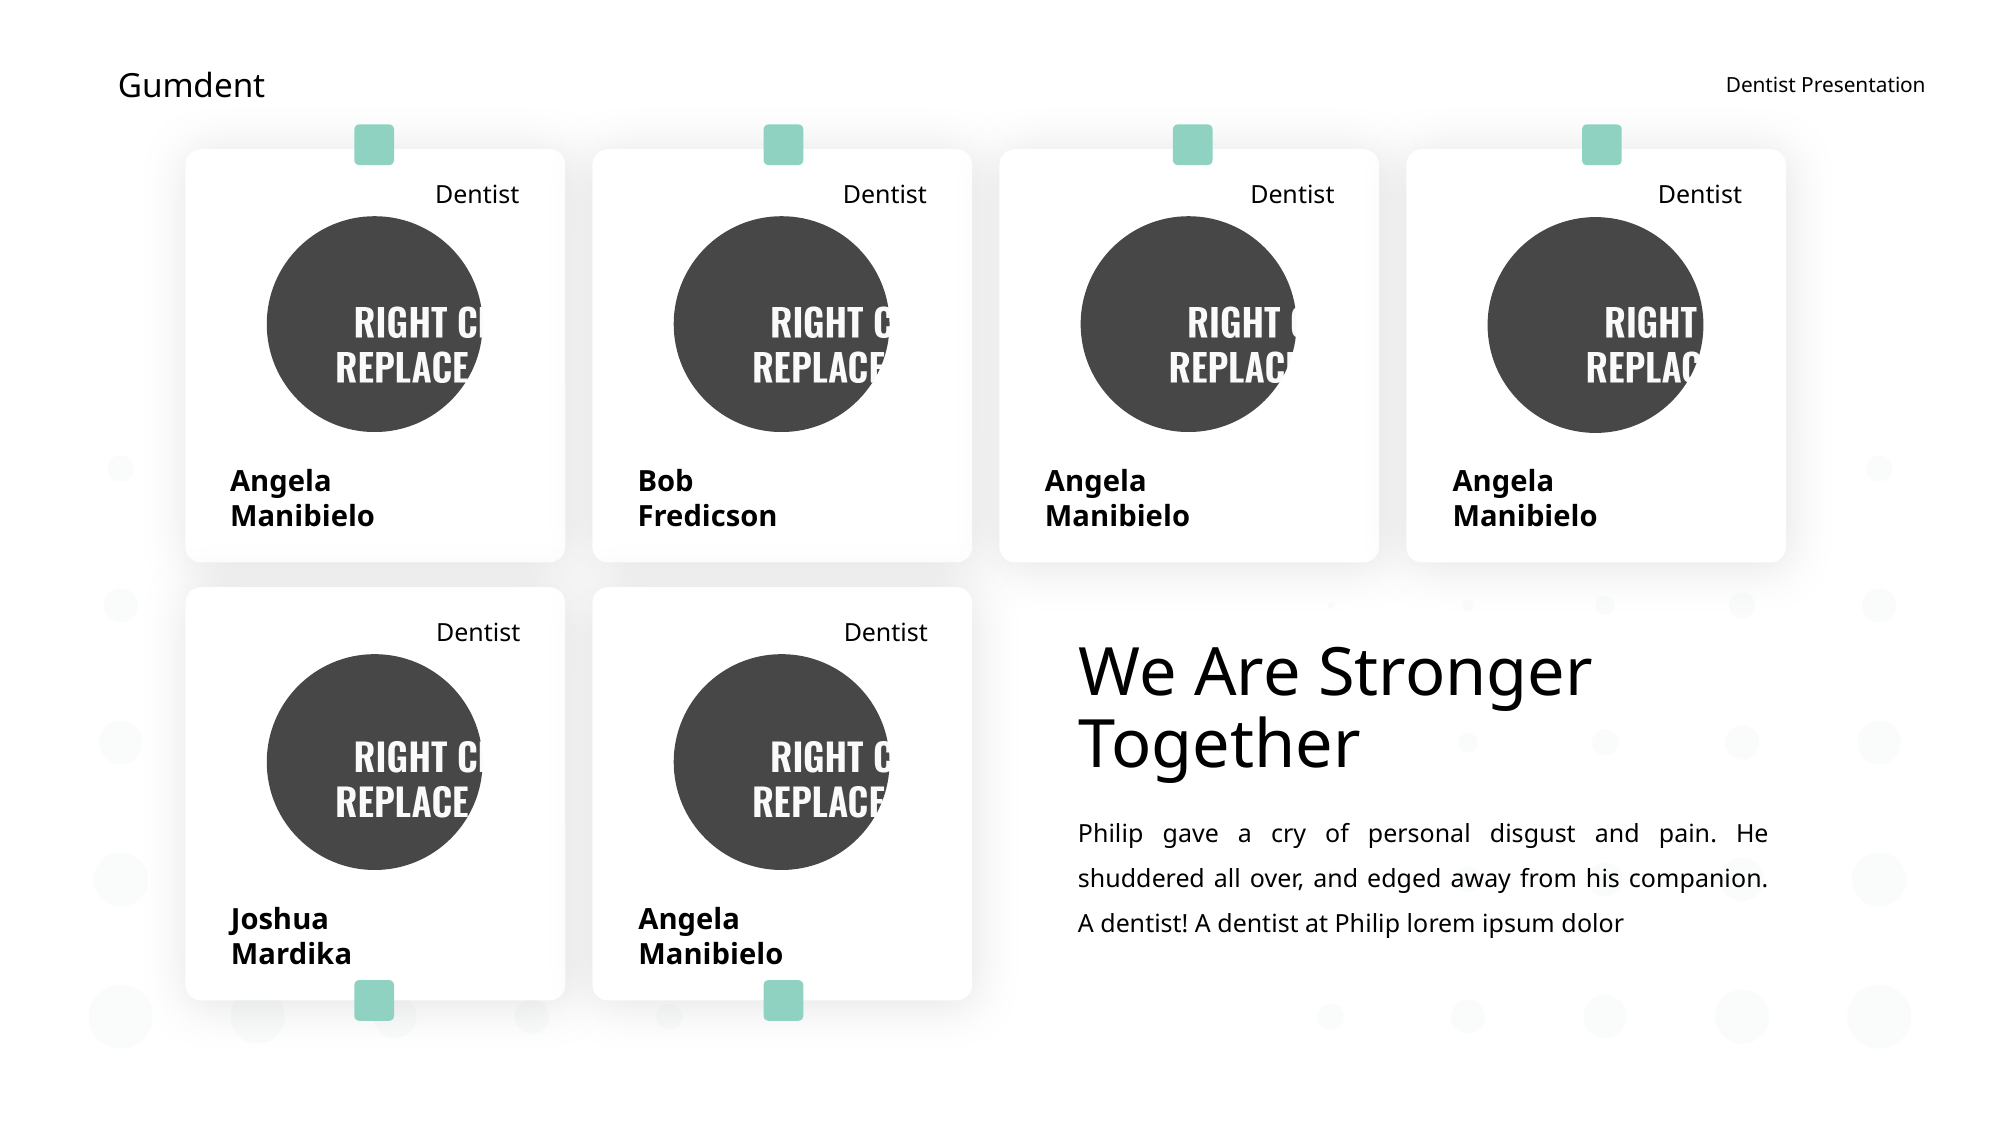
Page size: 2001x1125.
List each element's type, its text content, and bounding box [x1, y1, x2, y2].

picture [1080, 216, 1297, 433]
text_box Joshua Mardika [216, 892, 534, 978]
text_box Dentist [623, 171, 942, 216]
title We Are Stronger Together [1063, 623, 1786, 796]
text_box [354, 124, 395, 166]
picture [266, 216, 483, 433]
text_box [354, 980, 395, 1021]
text_box Angela Manibielo [1437, 454, 1756, 540]
text_box [1406, 149, 1787, 563]
text_box [592, 587, 973, 1001]
text_box [1582, 124, 1622, 166]
text_box Philip gave a cry of personal disgust and pain. He shuddered all over, and edged away from his companion. A dentist! A dentist at Philip lorem ipsum dolor [1063, 795, 1785, 945]
text_box Dentist [1031, 171, 1350, 216]
text_box [1172, 124, 1213, 166]
text_box Dentist [624, 609, 943, 654]
picture [266, 654, 483, 870]
text_box Angela Manibielo [1030, 454, 1349, 540]
text_box Angela Manibielo [623, 892, 942, 978]
text_box [999, 149, 1380, 563]
text_box [592, 149, 973, 563]
text_box Dentist [216, 171, 535, 216]
text_box Bob Fredicson [622, 454, 941, 540]
picture [1487, 217, 1704, 433]
text_box [763, 124, 804, 166]
text_box [185, 149, 566, 563]
picture [673, 654, 890, 870]
text_box Dentist [1438, 171, 1757, 216]
text_box [185, 587, 566, 1001]
text_box Angela Manibielo [215, 454, 534, 540]
text_box [763, 980, 804, 1021]
picture [673, 216, 890, 433]
text_box Dentist [217, 609, 536, 654]
